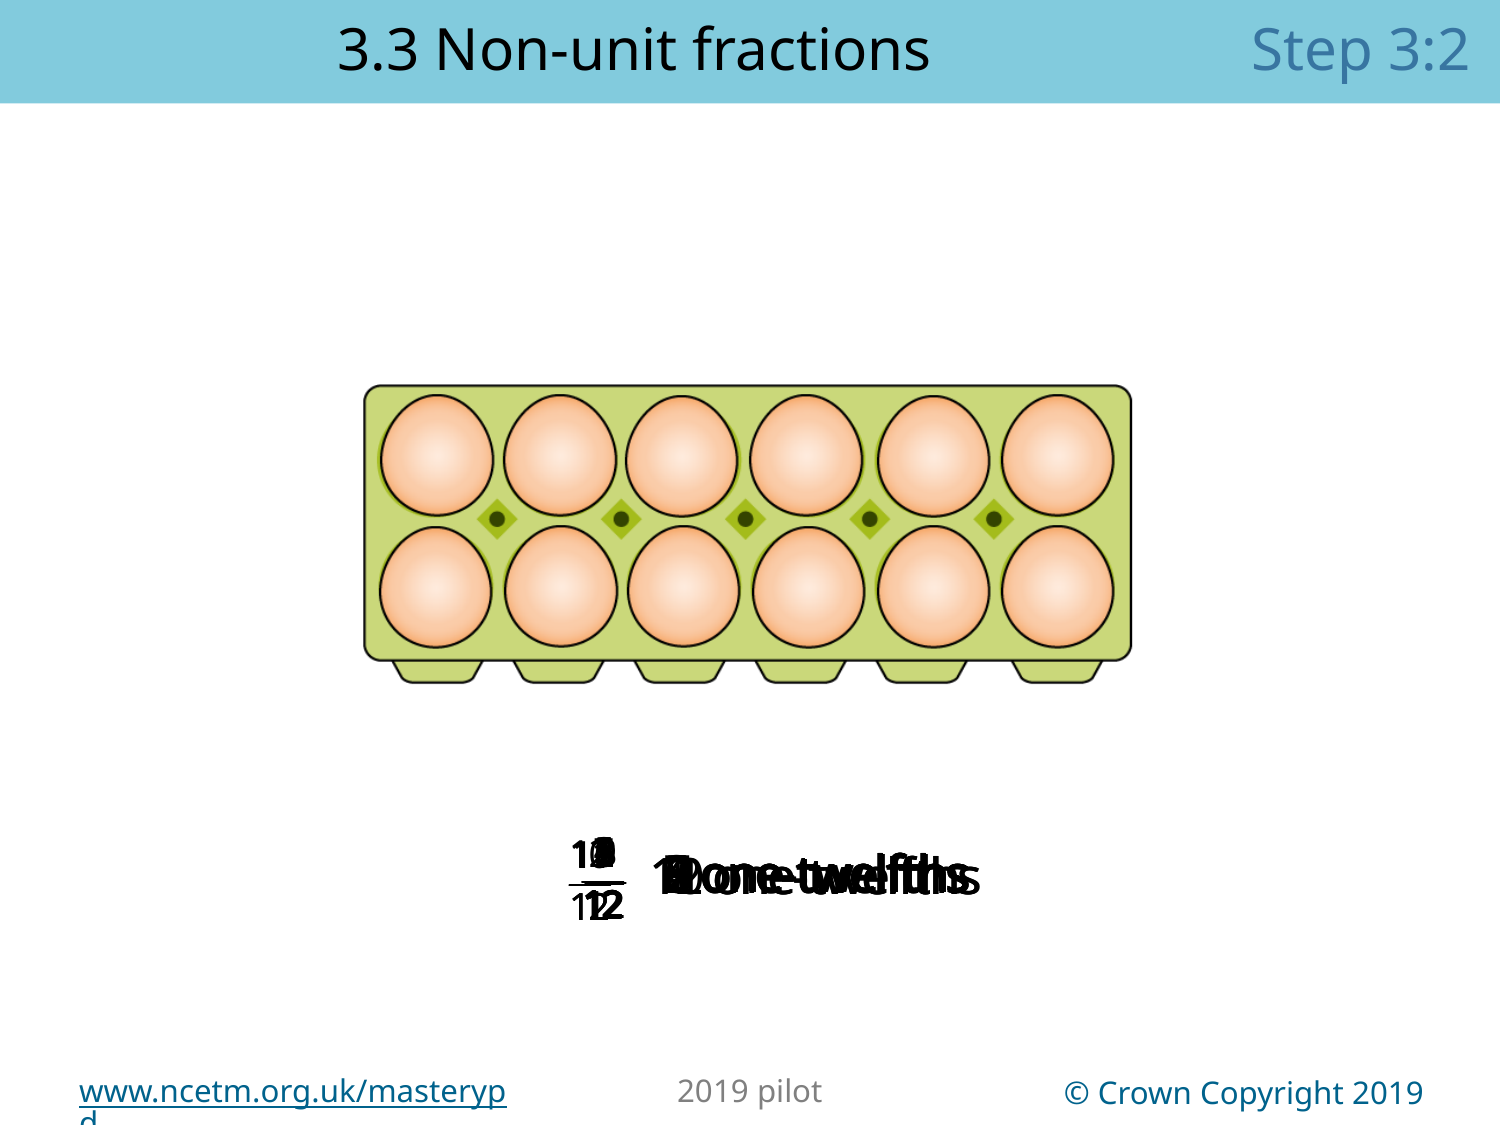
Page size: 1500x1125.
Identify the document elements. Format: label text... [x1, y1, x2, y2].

picture [245, 384, 1254, 712]
list 3.3 Non-unit fractions Step 3:2 [0, 0, 1500, 104]
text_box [565, 833, 982, 926]
